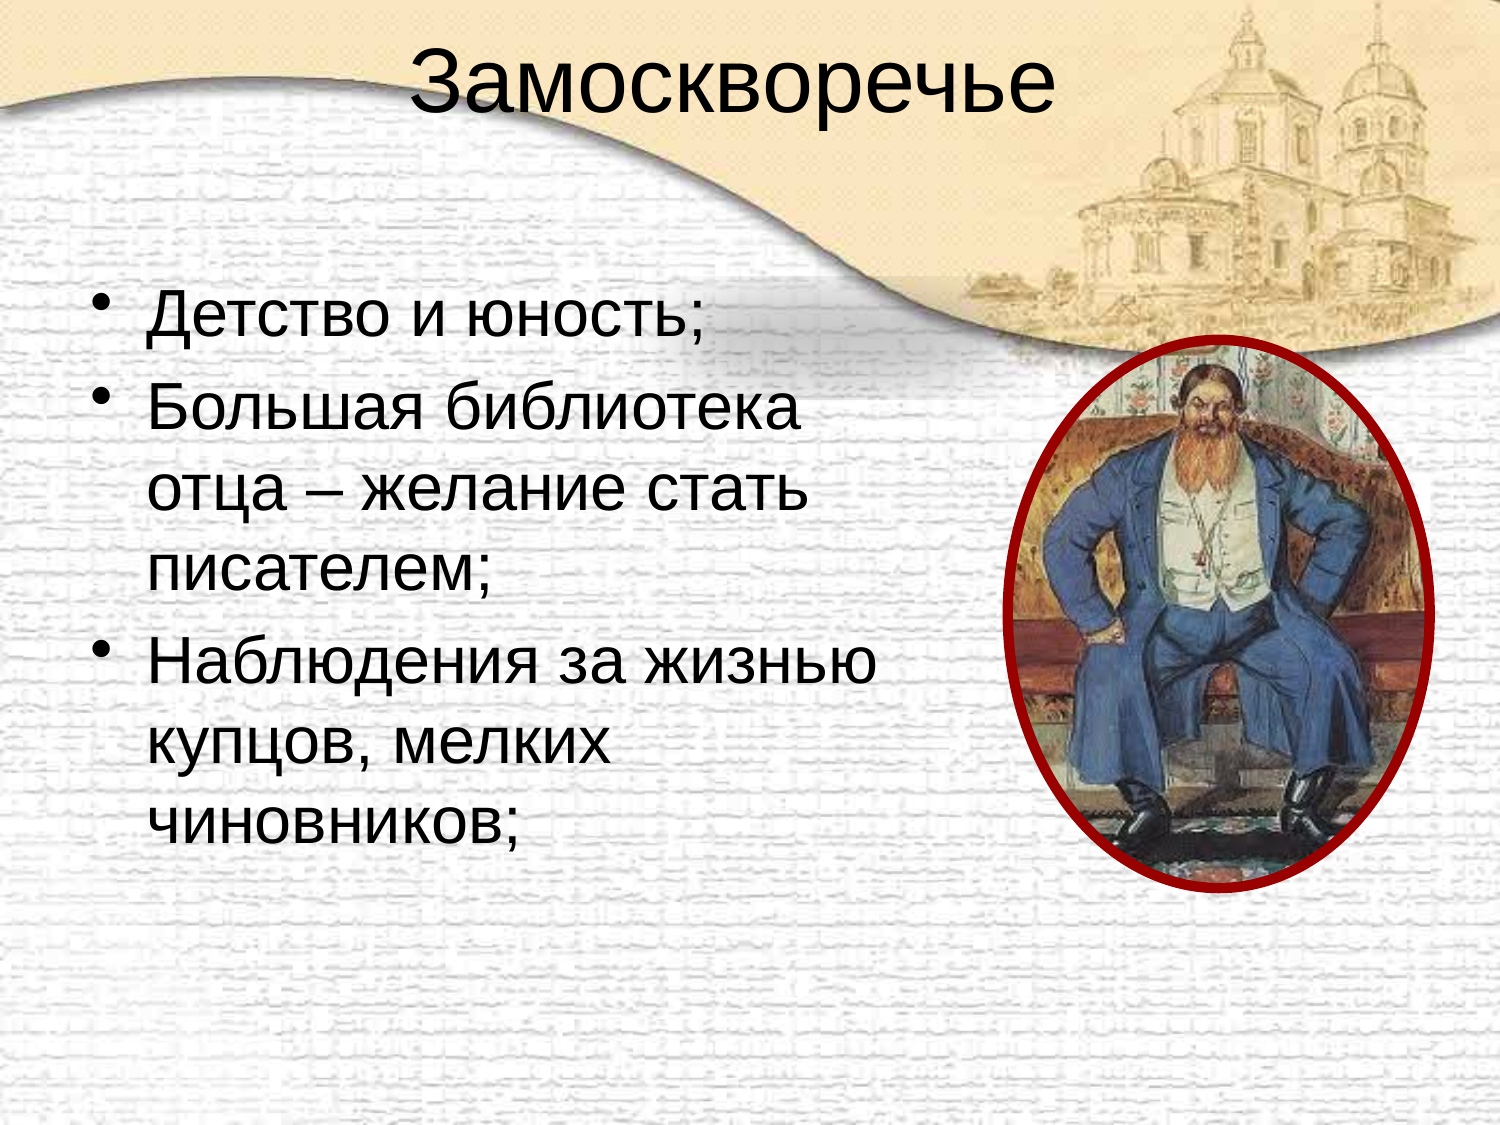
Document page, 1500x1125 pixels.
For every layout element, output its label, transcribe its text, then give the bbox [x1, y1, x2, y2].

title Замоскворечье [58, 0, 1409, 153]
picture [0, 0, 1500, 1125]
list Детство и юность; Большая библиотека отца – желание стать писателем; Наблюдения за жизнью купцов, мелких чиновников; [74, 262, 973, 1006]
